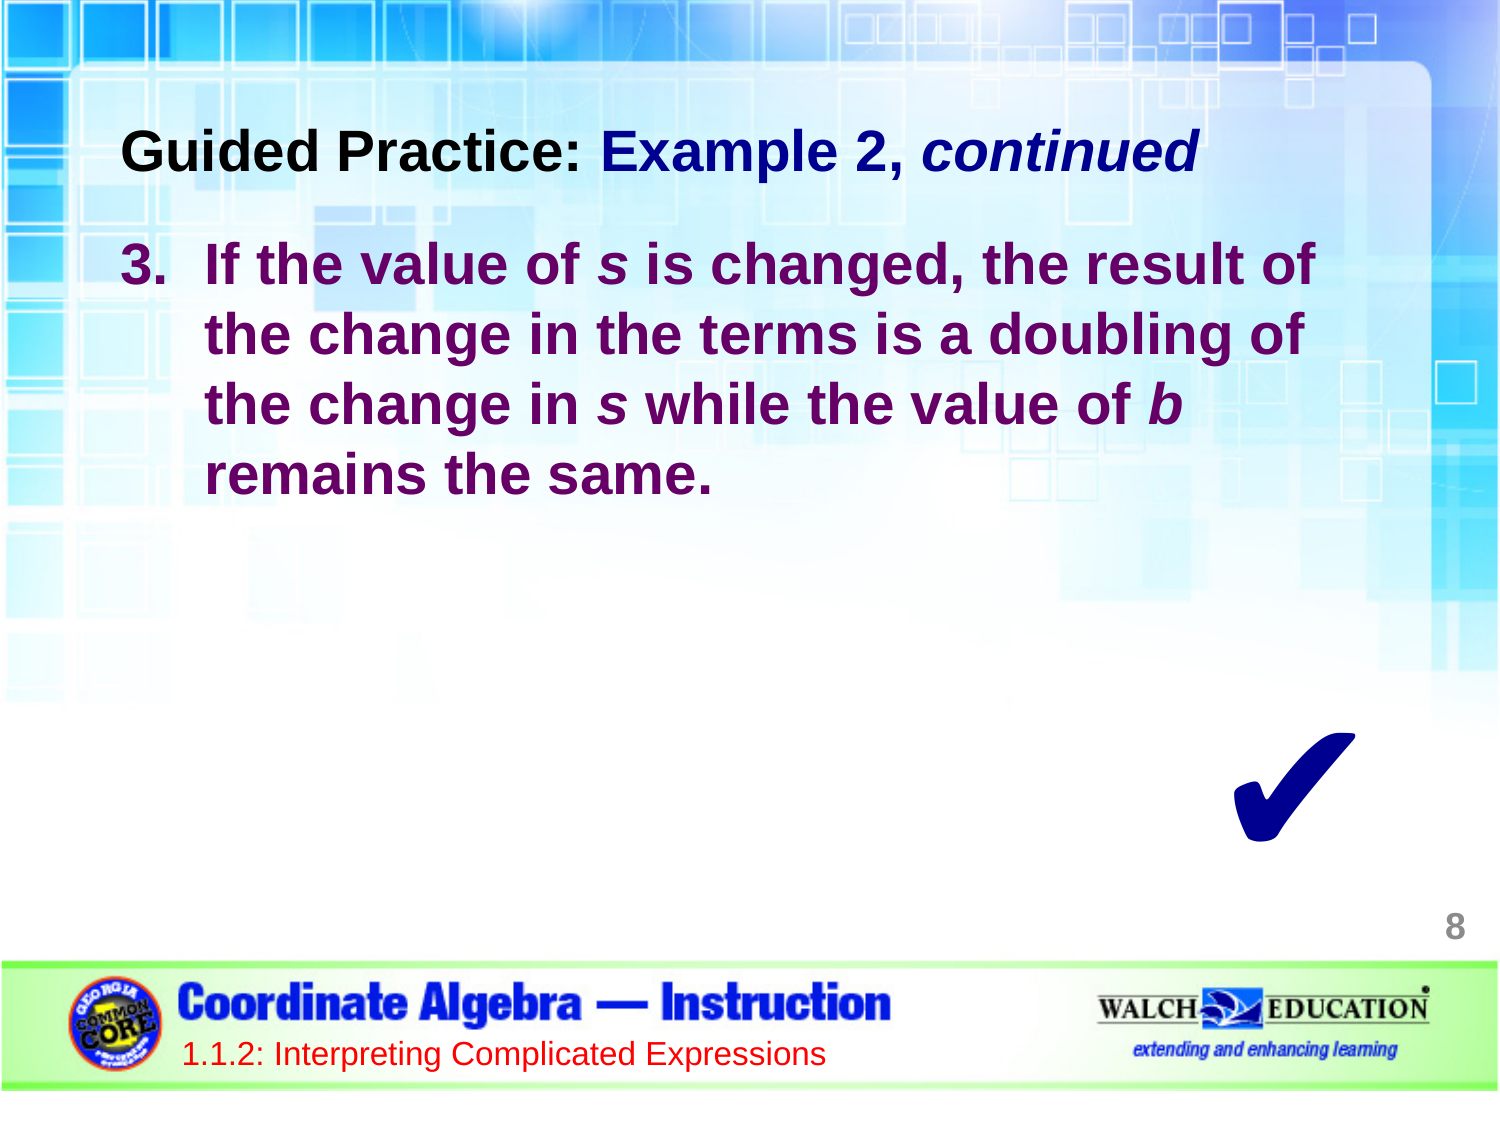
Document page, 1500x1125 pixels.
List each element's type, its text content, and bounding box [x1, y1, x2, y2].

slide_number 8 [1361, 901, 1481, 949]
list 1.1.2: Interpreting Complicated Expressions [166, 1024, 1074, 1069]
subtitle Guided Practice: Example 2, continued If the value of s is changed, the result of the change in the terms is a doubling of the change in s while the value of b remains the same. [105, 105, 1394, 925]
picture [1, 0, 1500, 1091]
text_box ✔ [1128, 651, 1394, 907]
